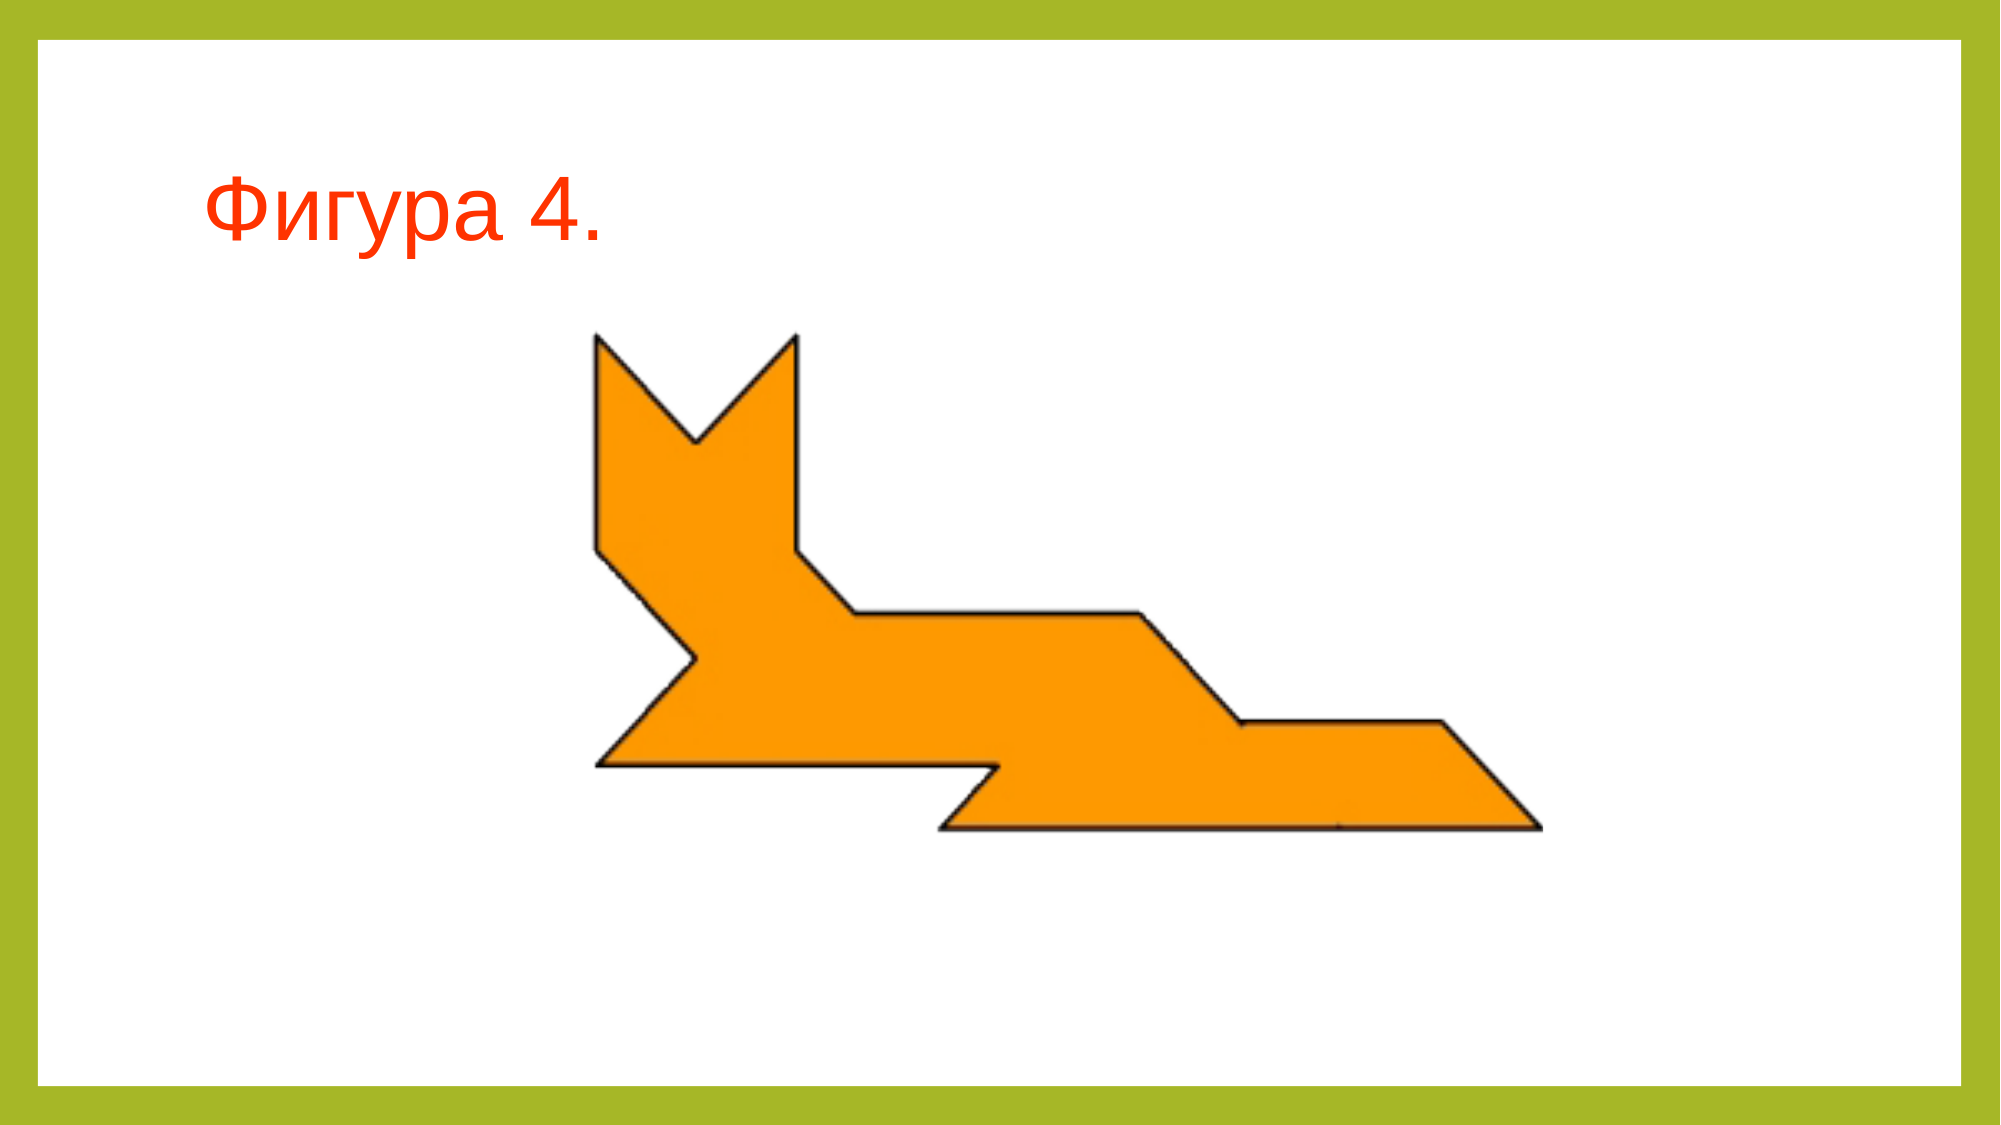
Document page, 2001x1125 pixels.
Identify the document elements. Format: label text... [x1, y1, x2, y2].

title Фигура 4. [187, 99, 1808, 323]
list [479, 231, 1544, 1003]
